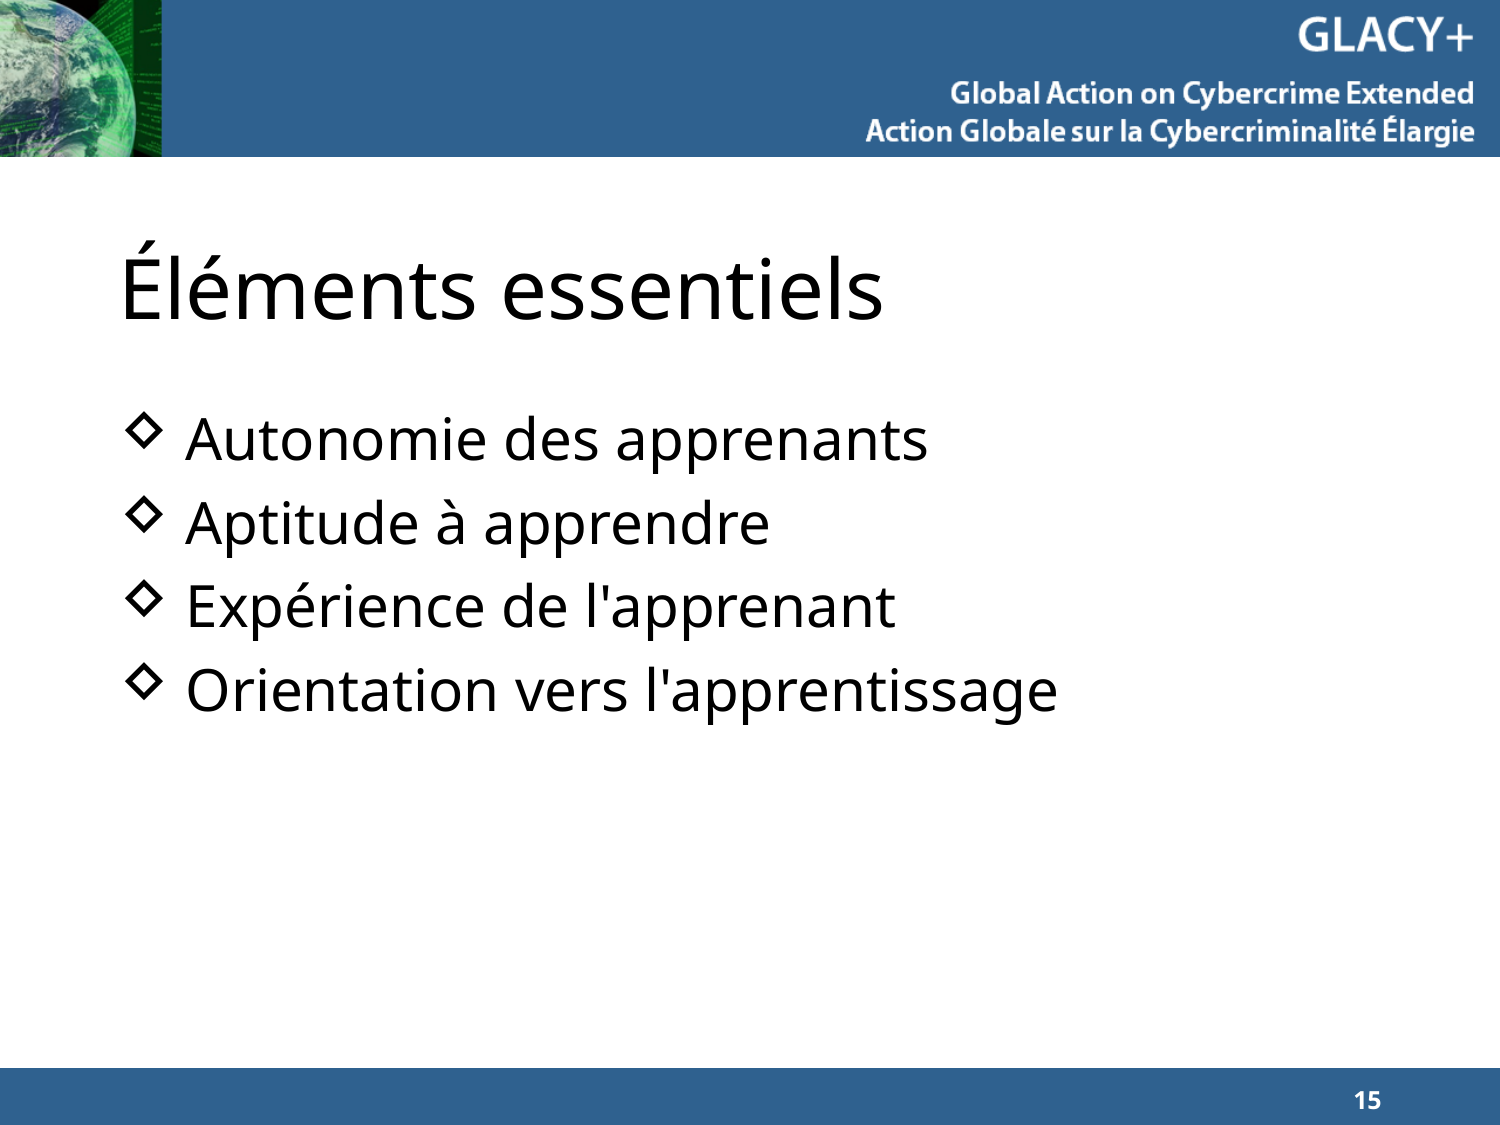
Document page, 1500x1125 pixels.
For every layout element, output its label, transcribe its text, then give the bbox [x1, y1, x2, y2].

list Autonomie des apprenants Aptitude à apprendre Expérience de l'apprenant Orientation vers l'apprentissage [103, 402, 1397, 1014]
picture [0, 0, 1500, 157]
slide_number 15 [1059, 1071, 1397, 1125]
title Éléments essentiels [103, 197, 1397, 388]
